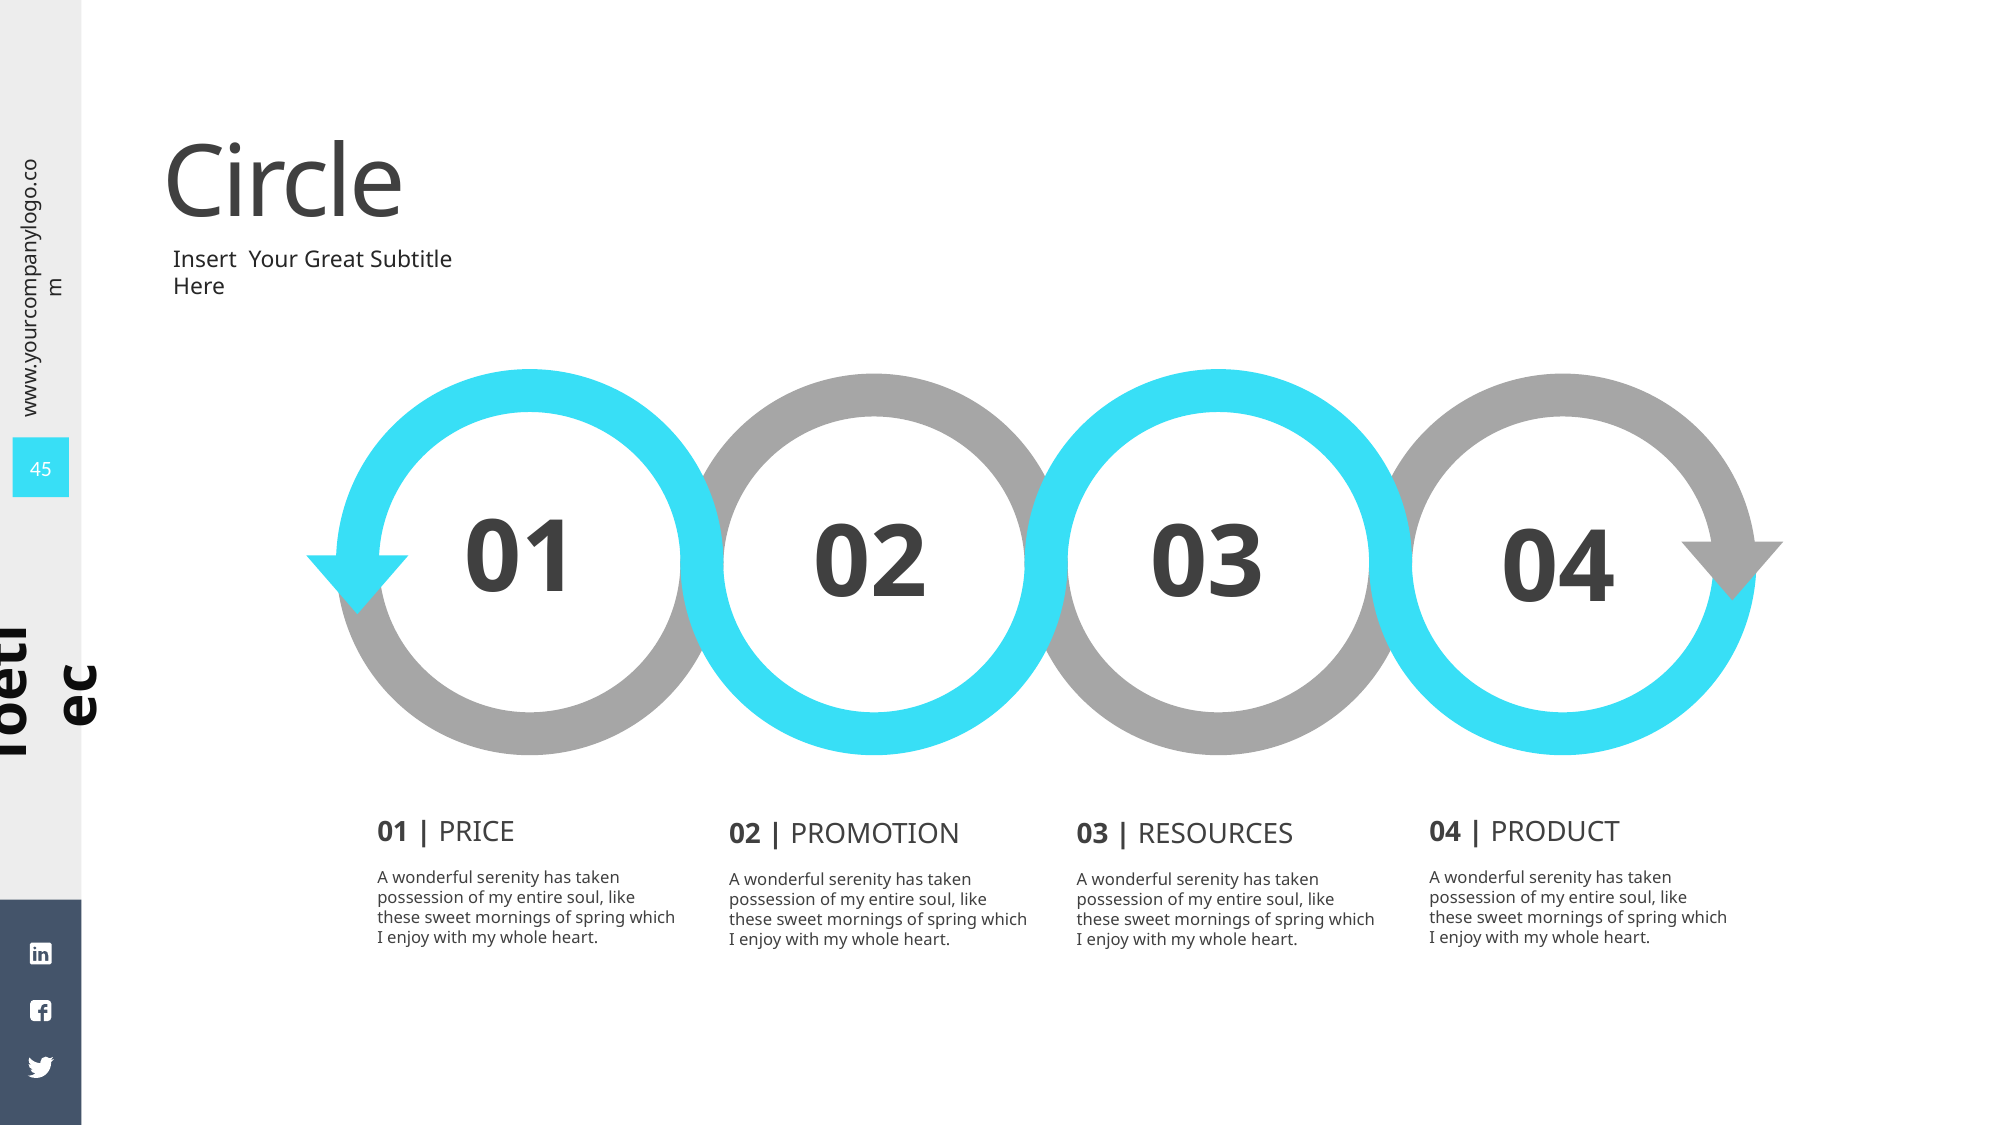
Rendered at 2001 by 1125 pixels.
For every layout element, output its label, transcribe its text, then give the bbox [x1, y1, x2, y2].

text_box [1680, 541, 1785, 602]
text_box 01 | PRICE A wonderful serenity has taken possession of my entire soul, like these sweet mornings of spring which I enjoy with my whole heart. [362, 806, 692, 955]
text_box [679, 560, 1069, 757]
text_box 02 [798, 488, 943, 624]
text_box 01 [449, 483, 594, 619]
text_box [703, 372, 1045, 553]
text_box [335, 368, 725, 560]
text_box 04 [1486, 493, 1632, 629]
slide_number 45 [12, 437, 69, 498]
text_box [337, 572, 702, 757]
text_box 03 | RESOURCES A wonderful serenity has taken possession of my entire soul, like these sweet mornings of spring which I enjoy with my whole heart. [1061, 808, 1392, 957]
text_box Circle [147, 116, 677, 236]
text_box [305, 554, 410, 616]
text_box [1046, 566, 1390, 757]
text_box [1392, 372, 1756, 556]
text_box 02 | PROMOTION A wonderful serenity has taken possession of my entire soul, like these sweet mornings of spring which I enjoy with my whole heart. [714, 807, 1044, 956]
text_box [1367, 560, 1758, 757]
text_box 03 [1135, 488, 1280, 624]
text_box Insert Your Great Subtitle Here [158, 237, 512, 307]
text_box [1023, 368, 1414, 564]
text_box 04 | PRODUCT A wonderful serenity has taken possession of my entire soul, like these sweet mornings of spring which I enjoy with my whole heart. [1414, 806, 1744, 955]
